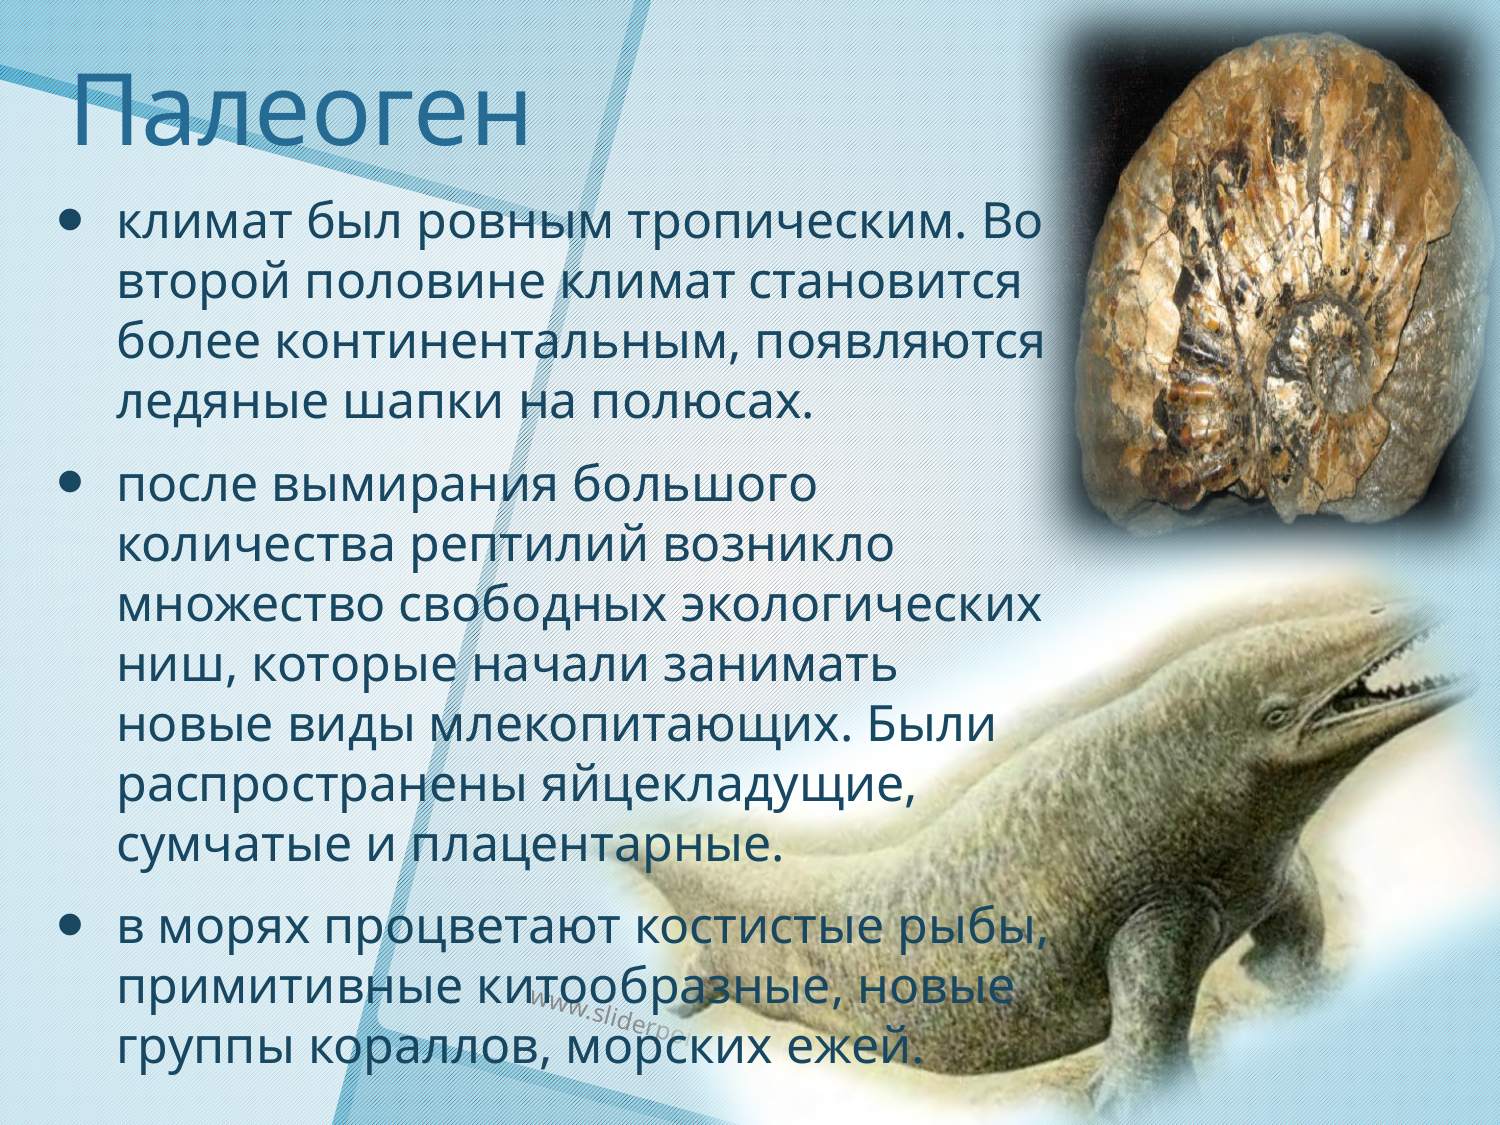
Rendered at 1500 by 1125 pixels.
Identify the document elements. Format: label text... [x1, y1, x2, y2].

footer www.sliderpoint.org [508, 963, 573, 1039]
title Палеоген [53, 4, 1000, 137]
list климат был ровным тропическим. Во второй половине климат становится более континентальным, появляются ледяные шапки на полюсах. после вымирания большого количества рептилий возникло множество свободных экологических ниш, которые начали занимать новые виды млекопитающих. Были распространены яйцекладущие, сумчатые и плацентарные. в морях процветают костистые рыбы, примитивные китообразные, новые группы кораллов, морских ежей. [41, 137, 1000, 1125]
picture [583, 0, 1500, 1125]
